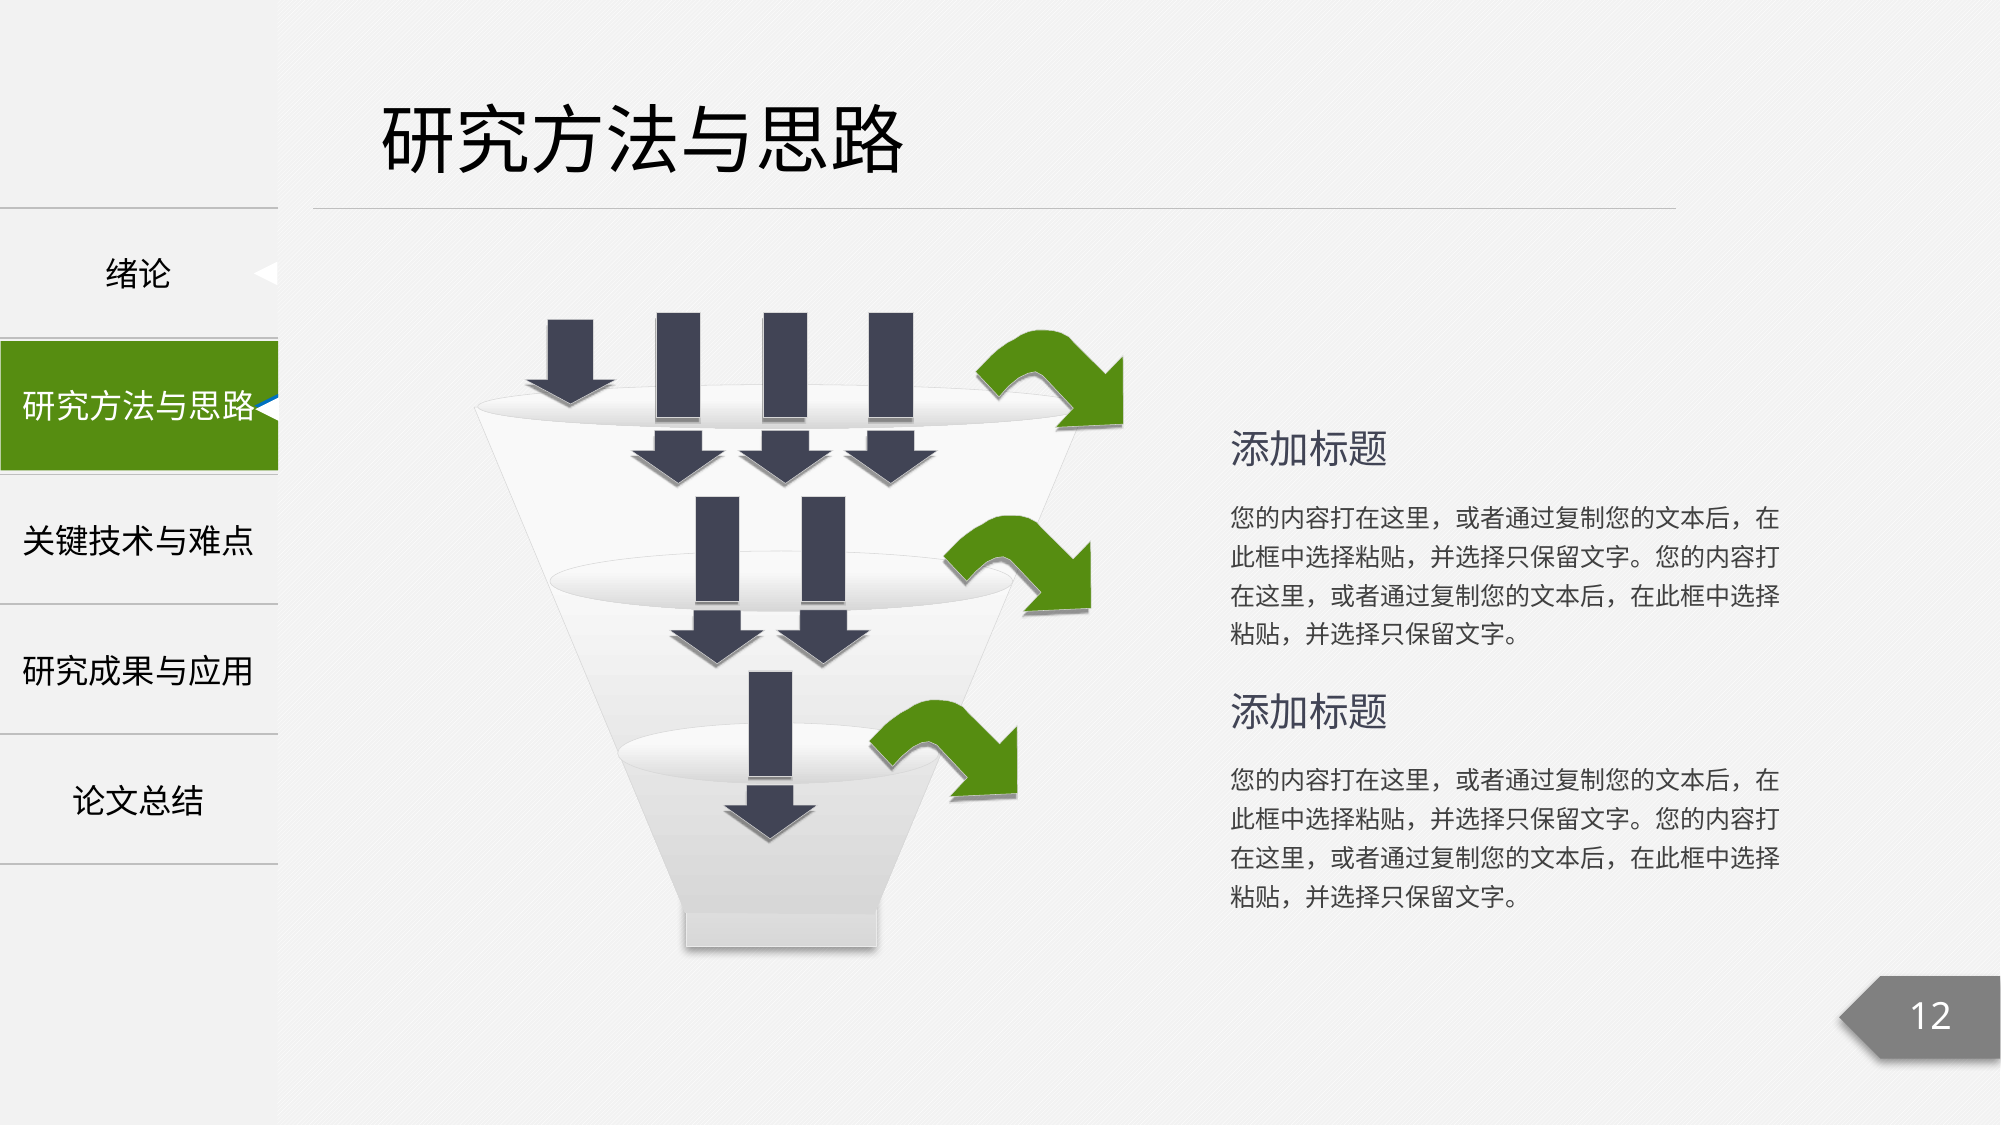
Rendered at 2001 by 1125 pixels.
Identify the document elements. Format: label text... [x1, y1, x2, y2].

text_box 添加标题 [1212, 414, 1799, 480]
text_box [763, 312, 808, 384]
text_box [524, 319, 617, 384]
text_box [1086, 540, 1092, 609]
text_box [474, 384, 1086, 947]
text_box [656, 312, 701, 384]
text_box [975, 329, 1124, 426]
text_box [868, 312, 913, 384]
text_box 您的内容打在这里，或者通过复制您的文本后，在此框中选择粘贴，并选择只保留文字。您的内容打在这里，或者通过复制您的文本后，在此框中选择粘贴，并选择只保留文字。 [1212, 747, 1799, 921]
text_box 您的内容打在这里，或者通过复制您的文本后，在此框中选择粘贴，并选择只保留文字。您的内容打在这里，或者通过复制您的文本后，在此框中选择粘贴，并选择只保留文字。 [1212, 484, 1799, 677]
text_box 添加标题 [1212, 677, 1799, 744]
